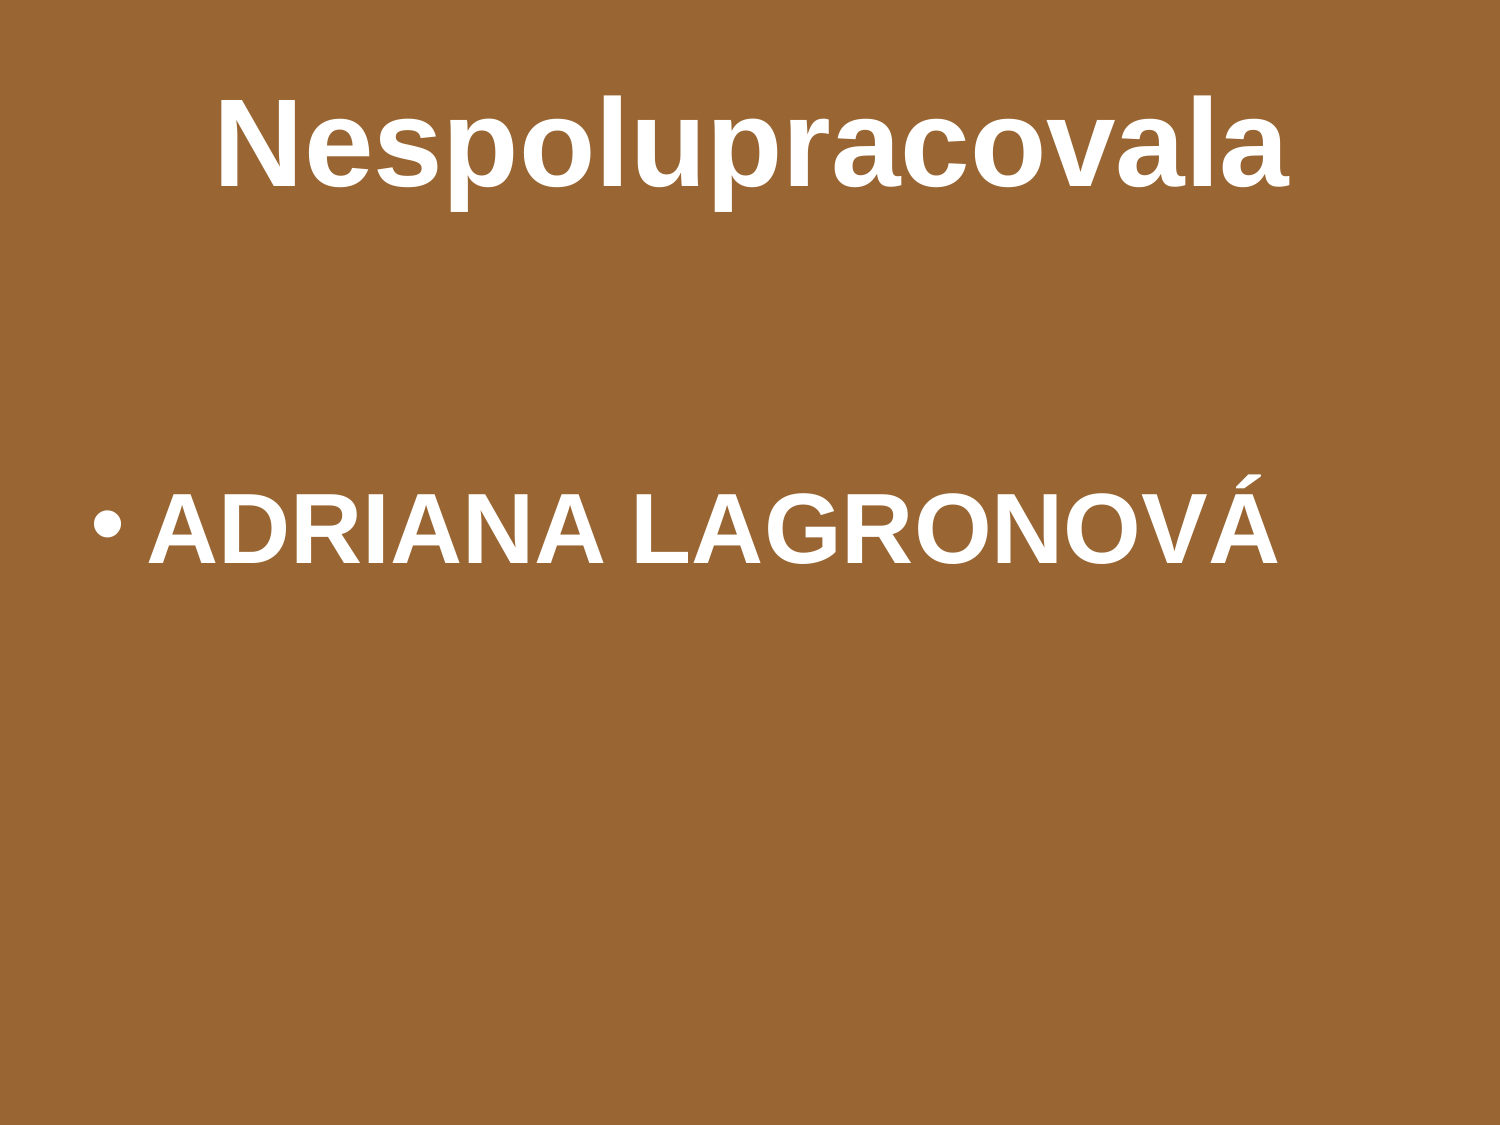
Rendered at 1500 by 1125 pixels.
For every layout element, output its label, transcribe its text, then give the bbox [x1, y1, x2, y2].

list ADRIANA LAGRONOVÁ [74, 262, 1426, 1006]
title Nespolupracovala [76, 42, 1428, 231]
